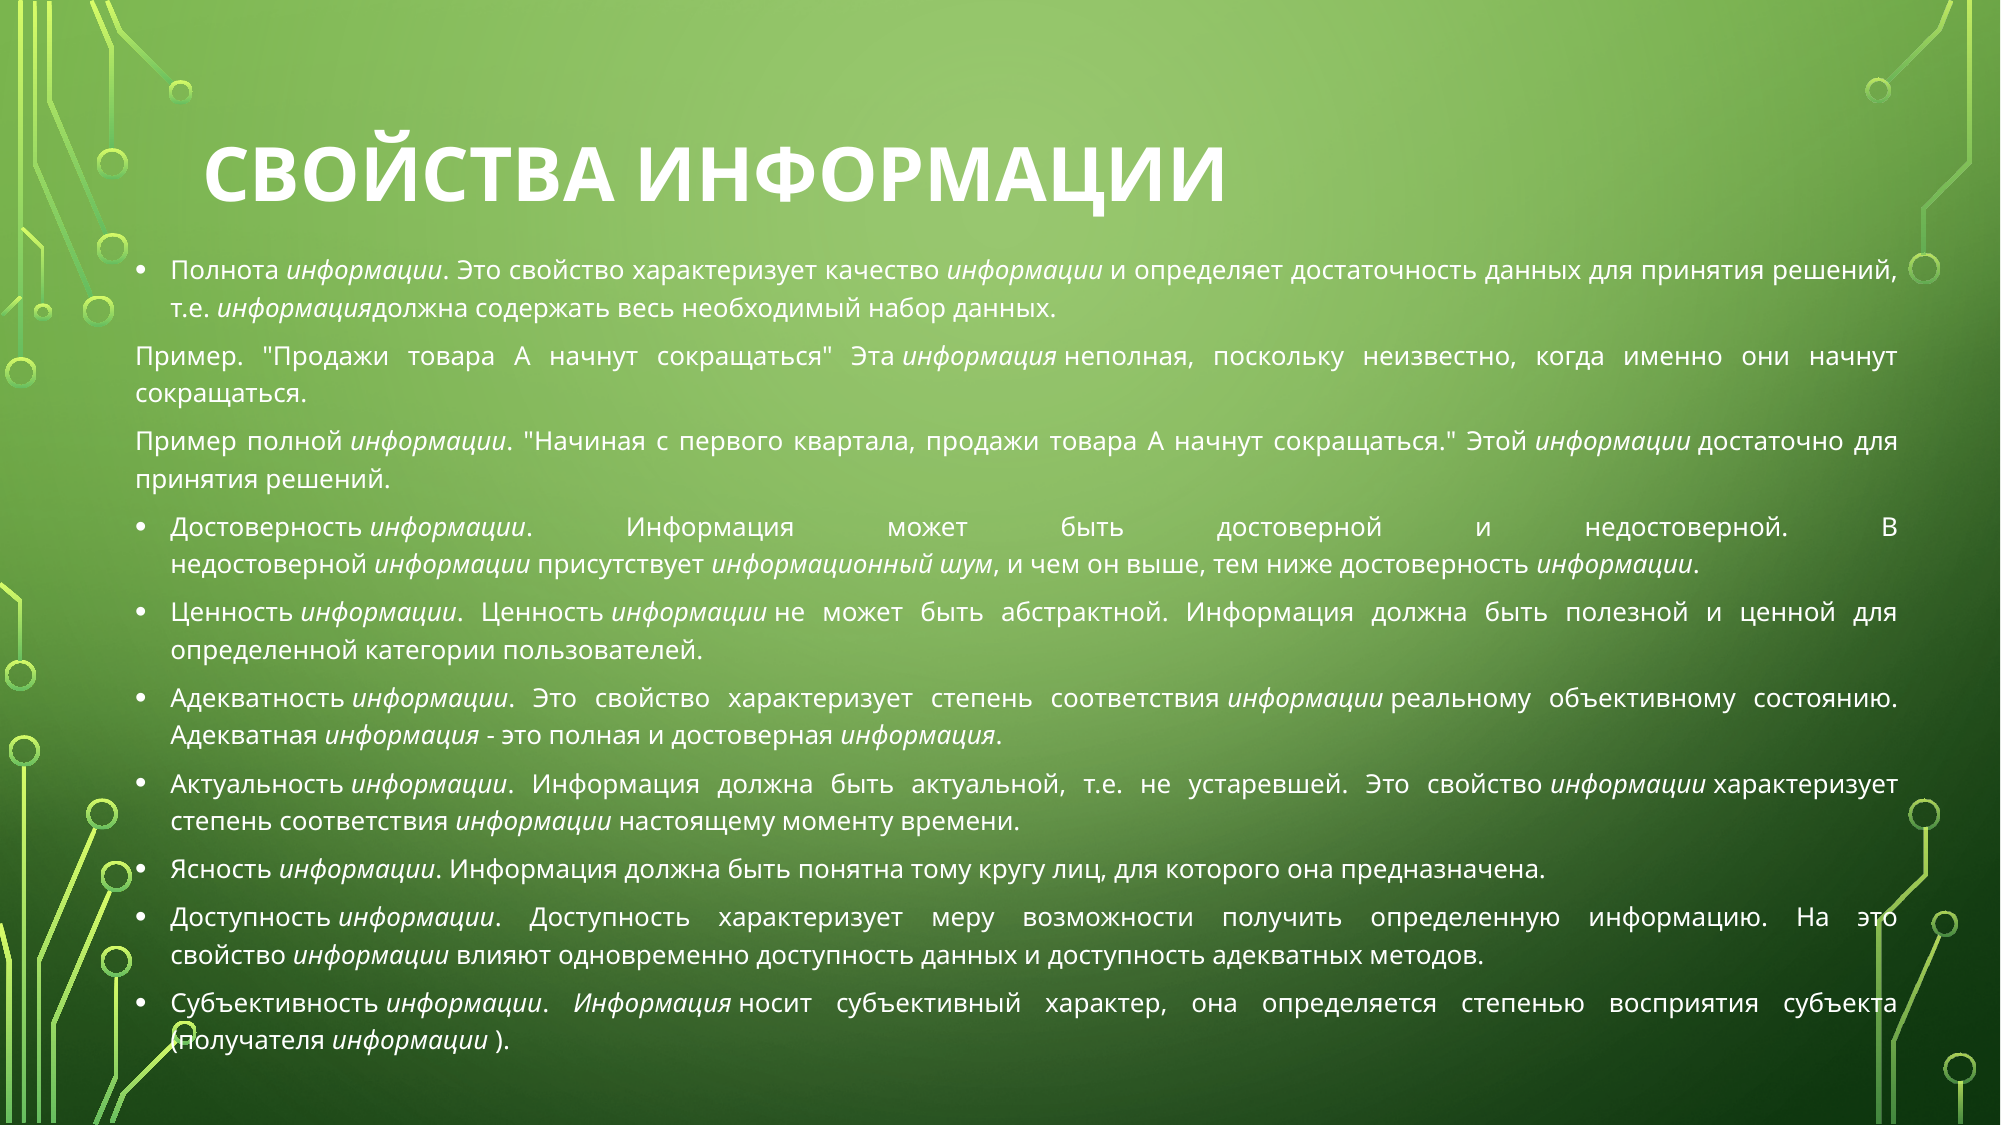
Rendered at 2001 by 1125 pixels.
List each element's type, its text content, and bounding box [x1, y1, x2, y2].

title Свойства информации [187, 101, 1813, 239]
list Полнота информации. Это свойство характеризует качество информации и определяет достаточность данных для принятия решений, т.е. информациядолжна содержать весь необходимый набор данных. Пример. "Продажи товара А начнут сокращаться" Эта информация неполная, поскольку неизвестно, когда именно они начнут сокращаться. Пример полной информации. "Начиная с первого квартала, продажи товара А начнут сокращаться." Этой информации достаточно для принятия решений. Достоверность информации. Информация может быть достоверной и недостоверной. В недостоверной информации присутствует информационный шум, и чем он выше, тем ниже достоверность информации. Ценность информации. Ценность информации не может быть абстрактной. Информация должна быть полезной и ценной для определенной категории пользователей. Адекватность информации. Это свойство характеризует степень соответствия информации реальному объективному состоянию. Адекватная информация - это полная и достоверная информация. Актуальность информации. Информация должна быть актуальной, т.е. не устаревшей. Это свойство информации характеризует степень соответствия информации настоящему моменту времени. Ясность информации. Информация должна быть понятна тому кругу лиц, для которого она предназначена. Доступность информации. Доступность характеризует меру возможности получить определенную информацию. На это свойство информации влияют одновременно доступность данных и доступность адекватных методов. Субъективность информации. Информация носит субъективный характер, она определяется степенью восприятия субъекта (получателя информации ). [120, 239, 1914, 1076]
